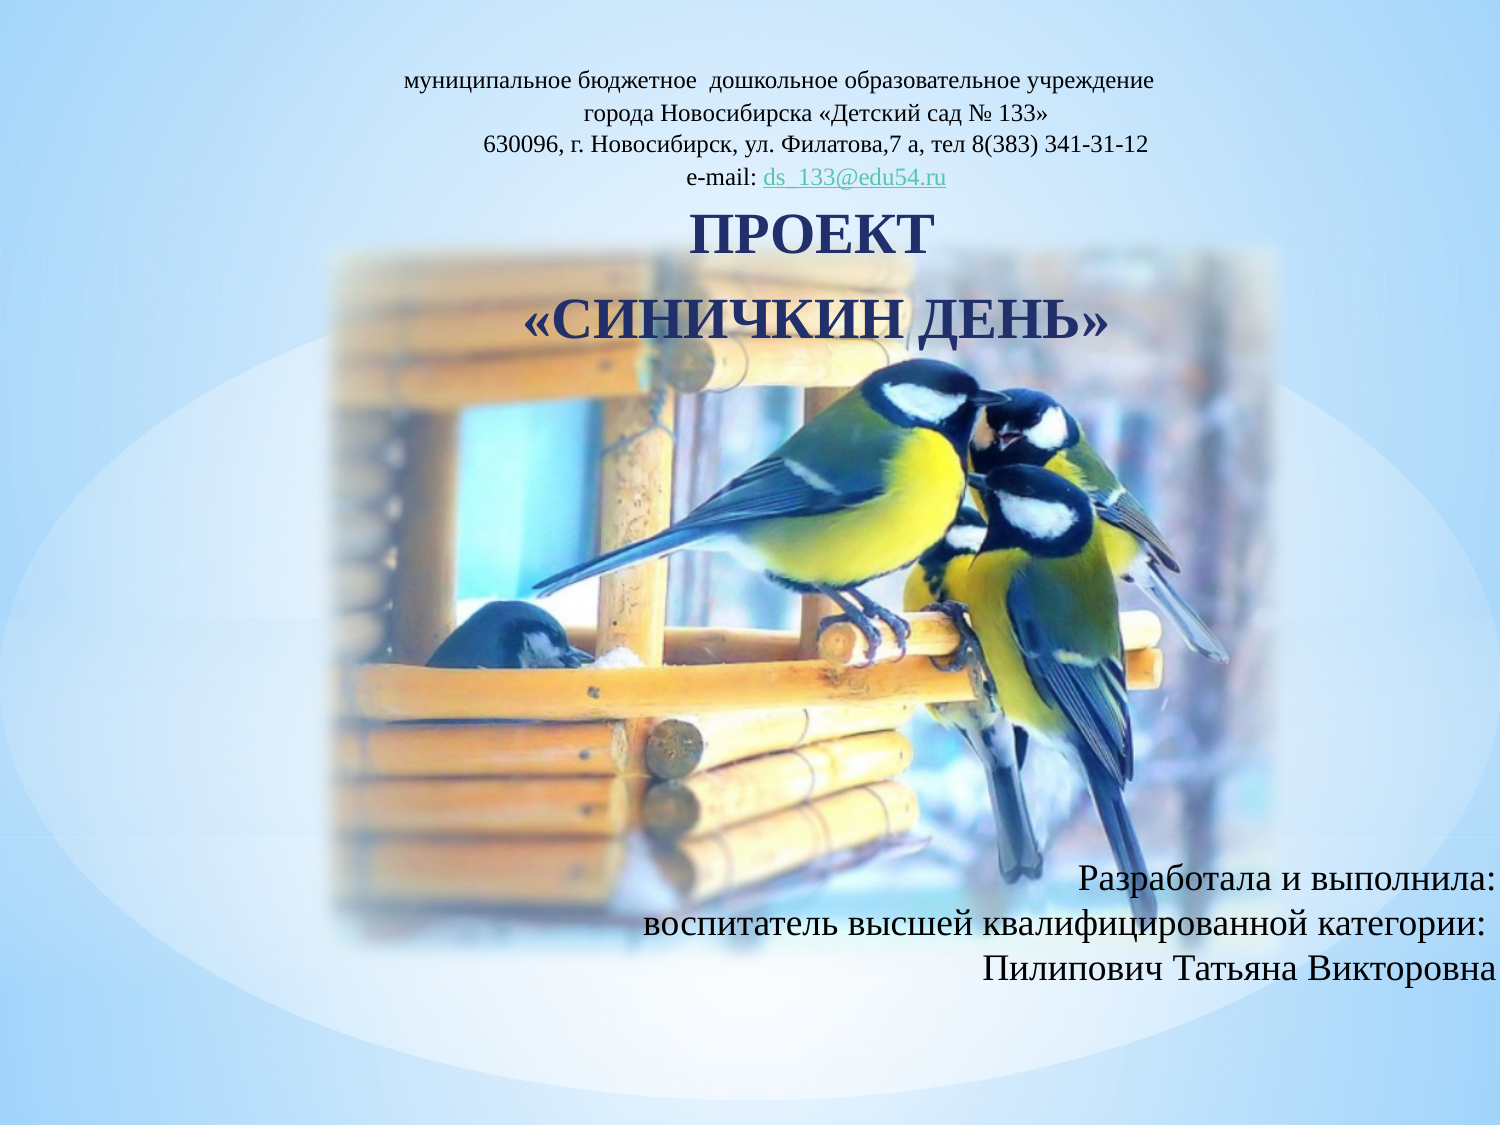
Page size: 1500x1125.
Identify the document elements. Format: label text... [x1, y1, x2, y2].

text_box Разработала и выполнила: воспитатель высшей квалифицированной категории: Пилипович Татьяна Викторовна [360, 800, 1500, 1041]
picture [311, 231, 1294, 971]
text_box муниципальное бюджетное дошкольное образовательное учреждение города Новосибирска «Детский сад № 133» 630096, г. Новосибирск, ул. Филатова,7 а, тел 8(383) 341-31-12 e-mail: ds_133@edu54.ru ПРОЕКТ «СИНИЧКИН ДЕНЬ» [265, 54, 1294, 358]
